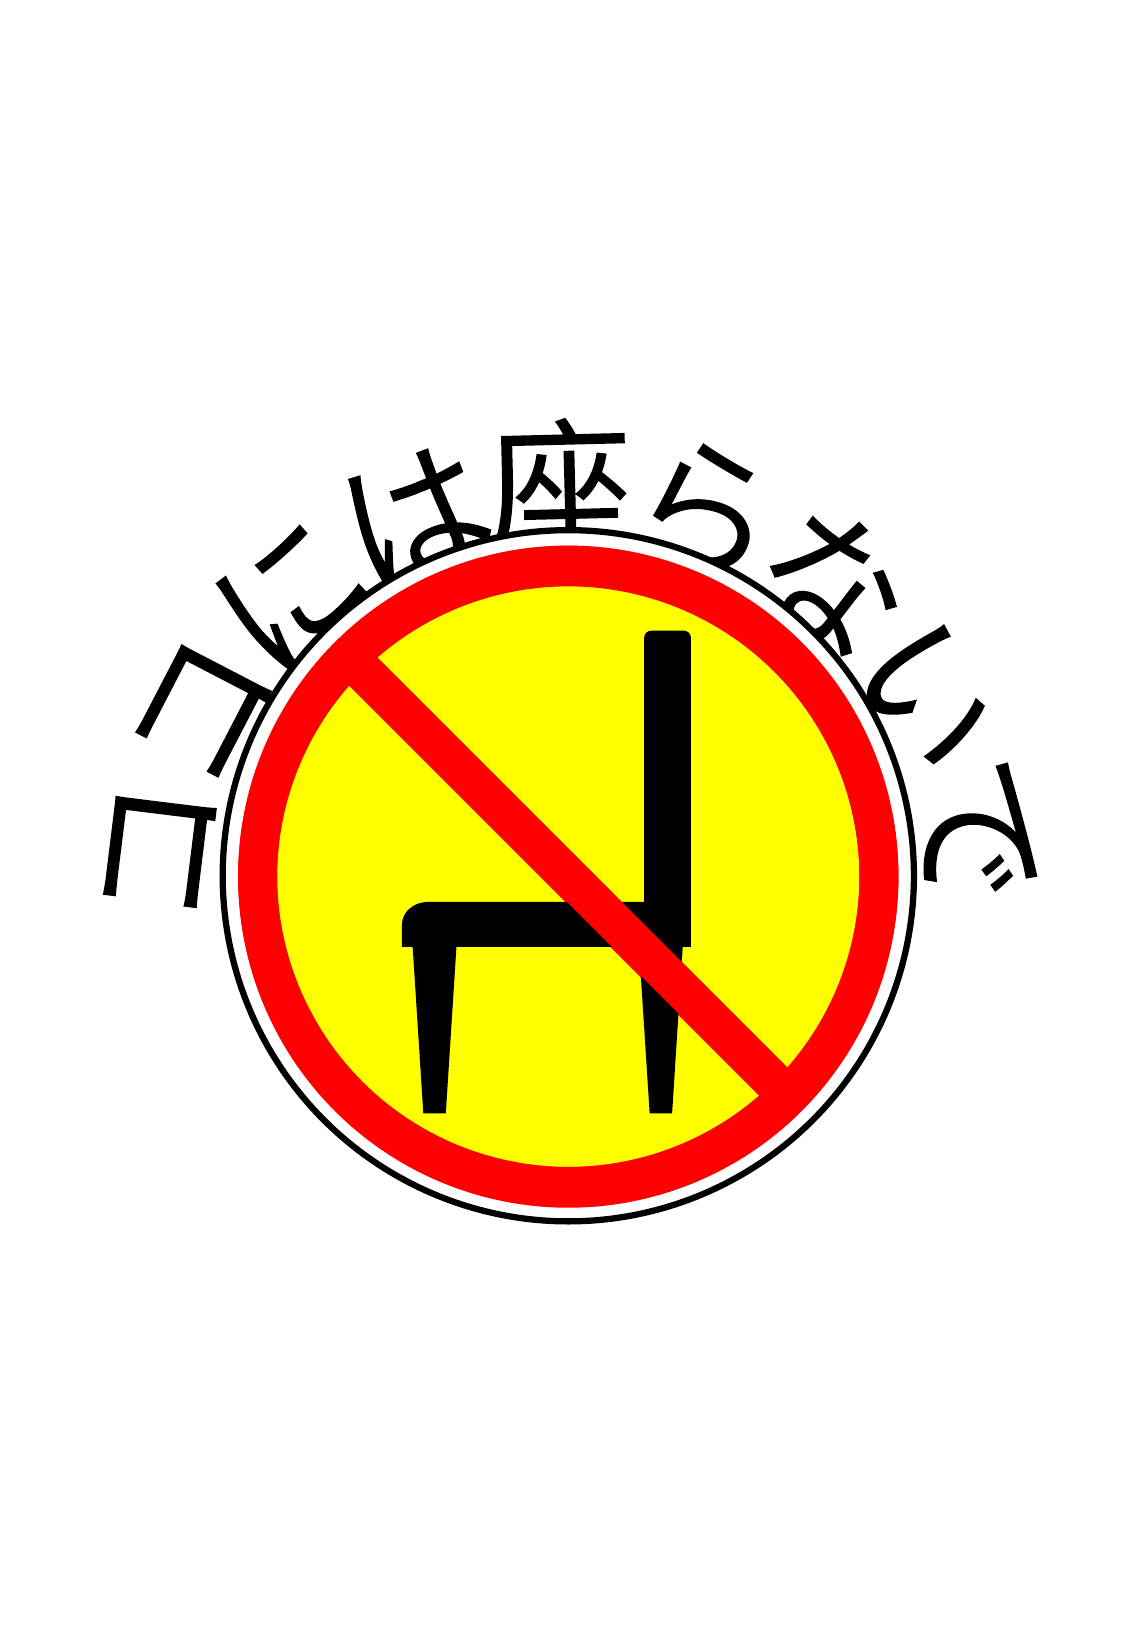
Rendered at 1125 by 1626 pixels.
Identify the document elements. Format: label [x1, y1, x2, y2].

text_box [222, 529, 915, 1222]
